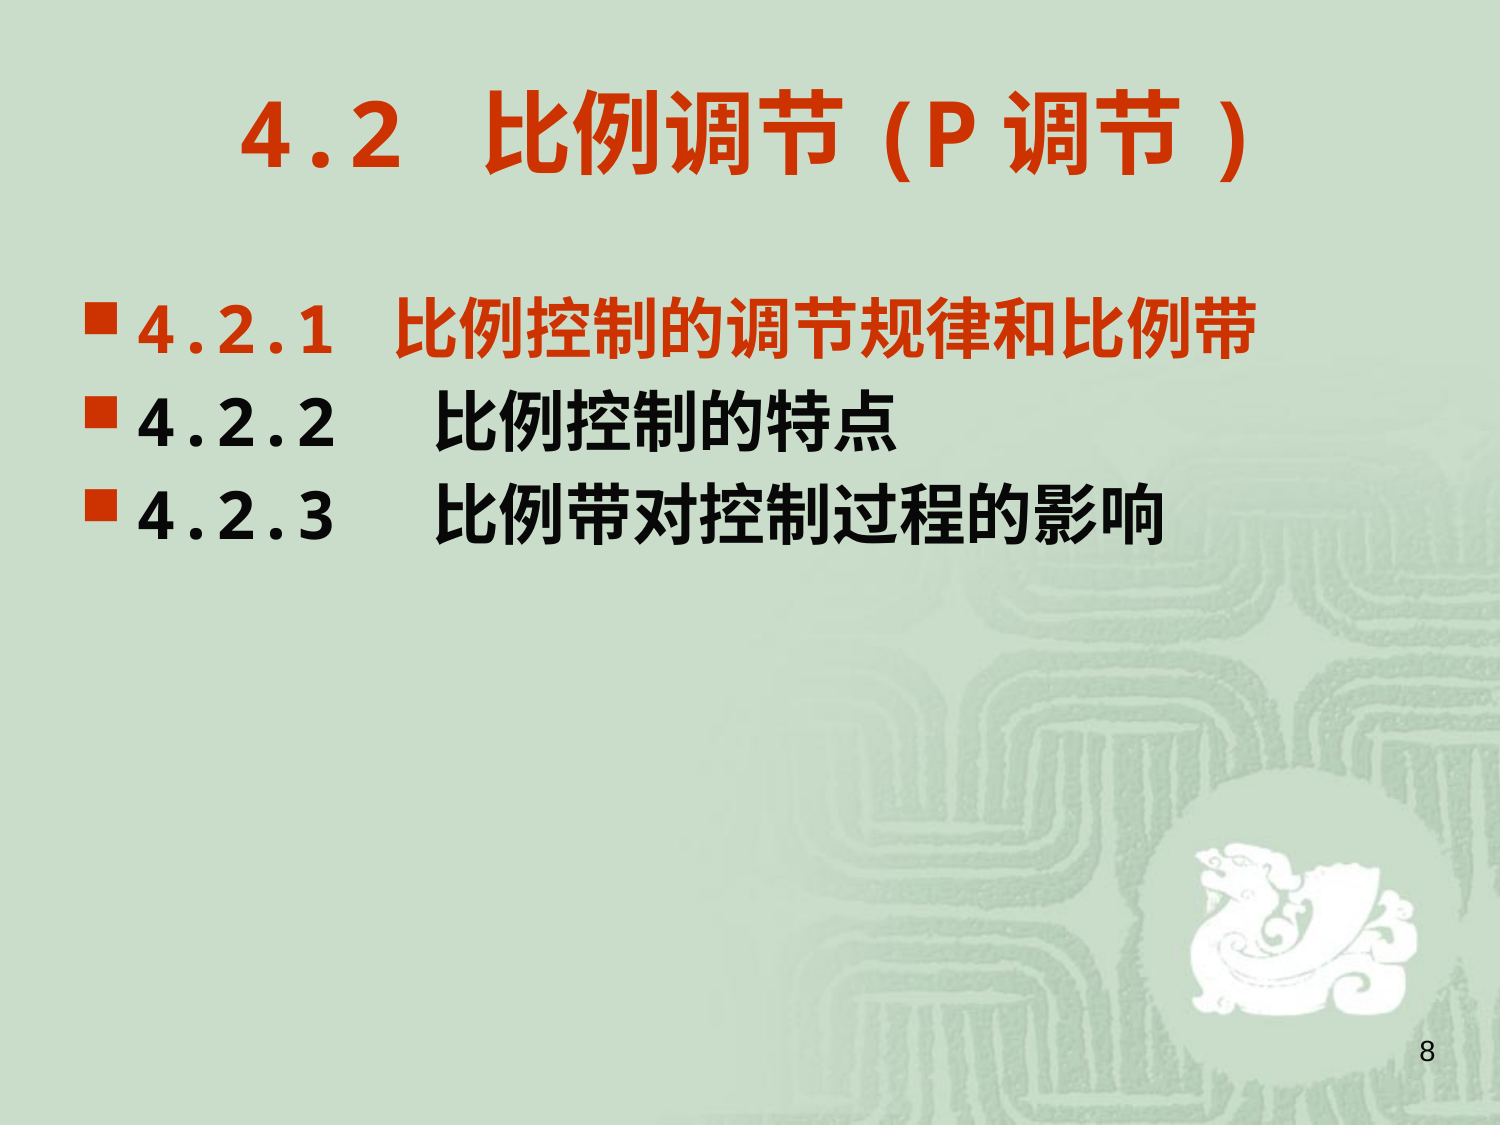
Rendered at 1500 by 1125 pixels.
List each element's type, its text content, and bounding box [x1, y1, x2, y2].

list 4.2.1 比例控制的调节规律和比例带 4.2.2 比例控制的特点 4.2.3 比例带对控制过程的影响 [64, 279, 1376, 989]
picture [0, 0, 1500, 1125]
slide_number 8 [1074, 1024, 1451, 1103]
title 4.2 比例调节(P调节) [49, 37, 1451, 225]
